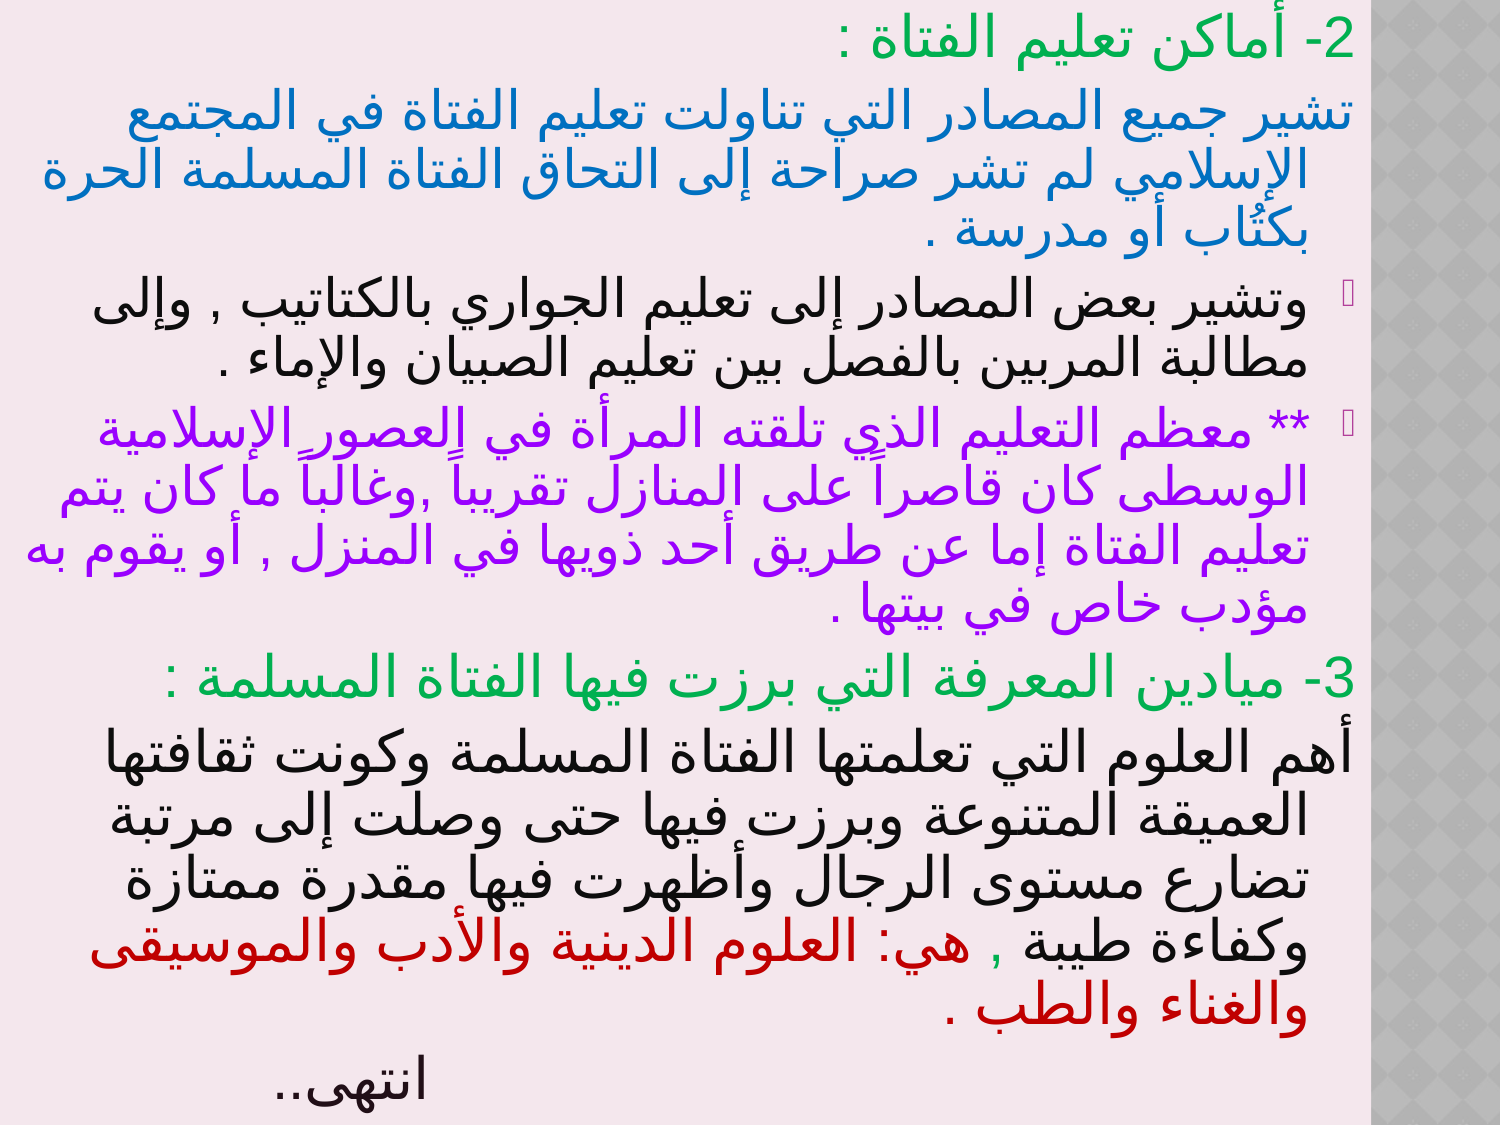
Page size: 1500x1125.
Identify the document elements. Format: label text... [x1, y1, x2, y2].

list 2- أماكن تعليم الفتاة : تشير جميع المصادر التي تناولت تعليم الفتاة في المجتمع الإسلامي لم تشر صراحة إلى التحاق الفتاة المسلمة الحرة بكتُاب أو مدرسة . وتشير بعض المصادر إلى تعليم الجواري بالكتاتيب , وإلى مطالبة المربين بالفصل بين تعليم الصبيان والإماء . ** معظم التعليم الذي تلقته المرأة في العصور الإسلامية الوسطى كان قاصراً على المنازل تقريباً ,وغالباً ما كان يتم تعليم الفتاة إما عن طريق أحد ذويها في المنزل , أو يقوم به مؤدب خاص في بيتها . 3- ميادين المعرفة التي برزت فيها الفتاة المسلمة : أهم العلوم التي تعلمتها الفتاة المسلمة وكونت ثقافتها العميقة المتنوعة وبرزت فيها حتى وصلت إلى مرتبة تضارع مستوى الرجال وأظهرت فيها مقدرة ممتازة وكفاءة طيبة , هي: العلوم الدينية والأدب والموسيقى والغناء والطب . انتهى.. [0, 0, 1372, 1125]
